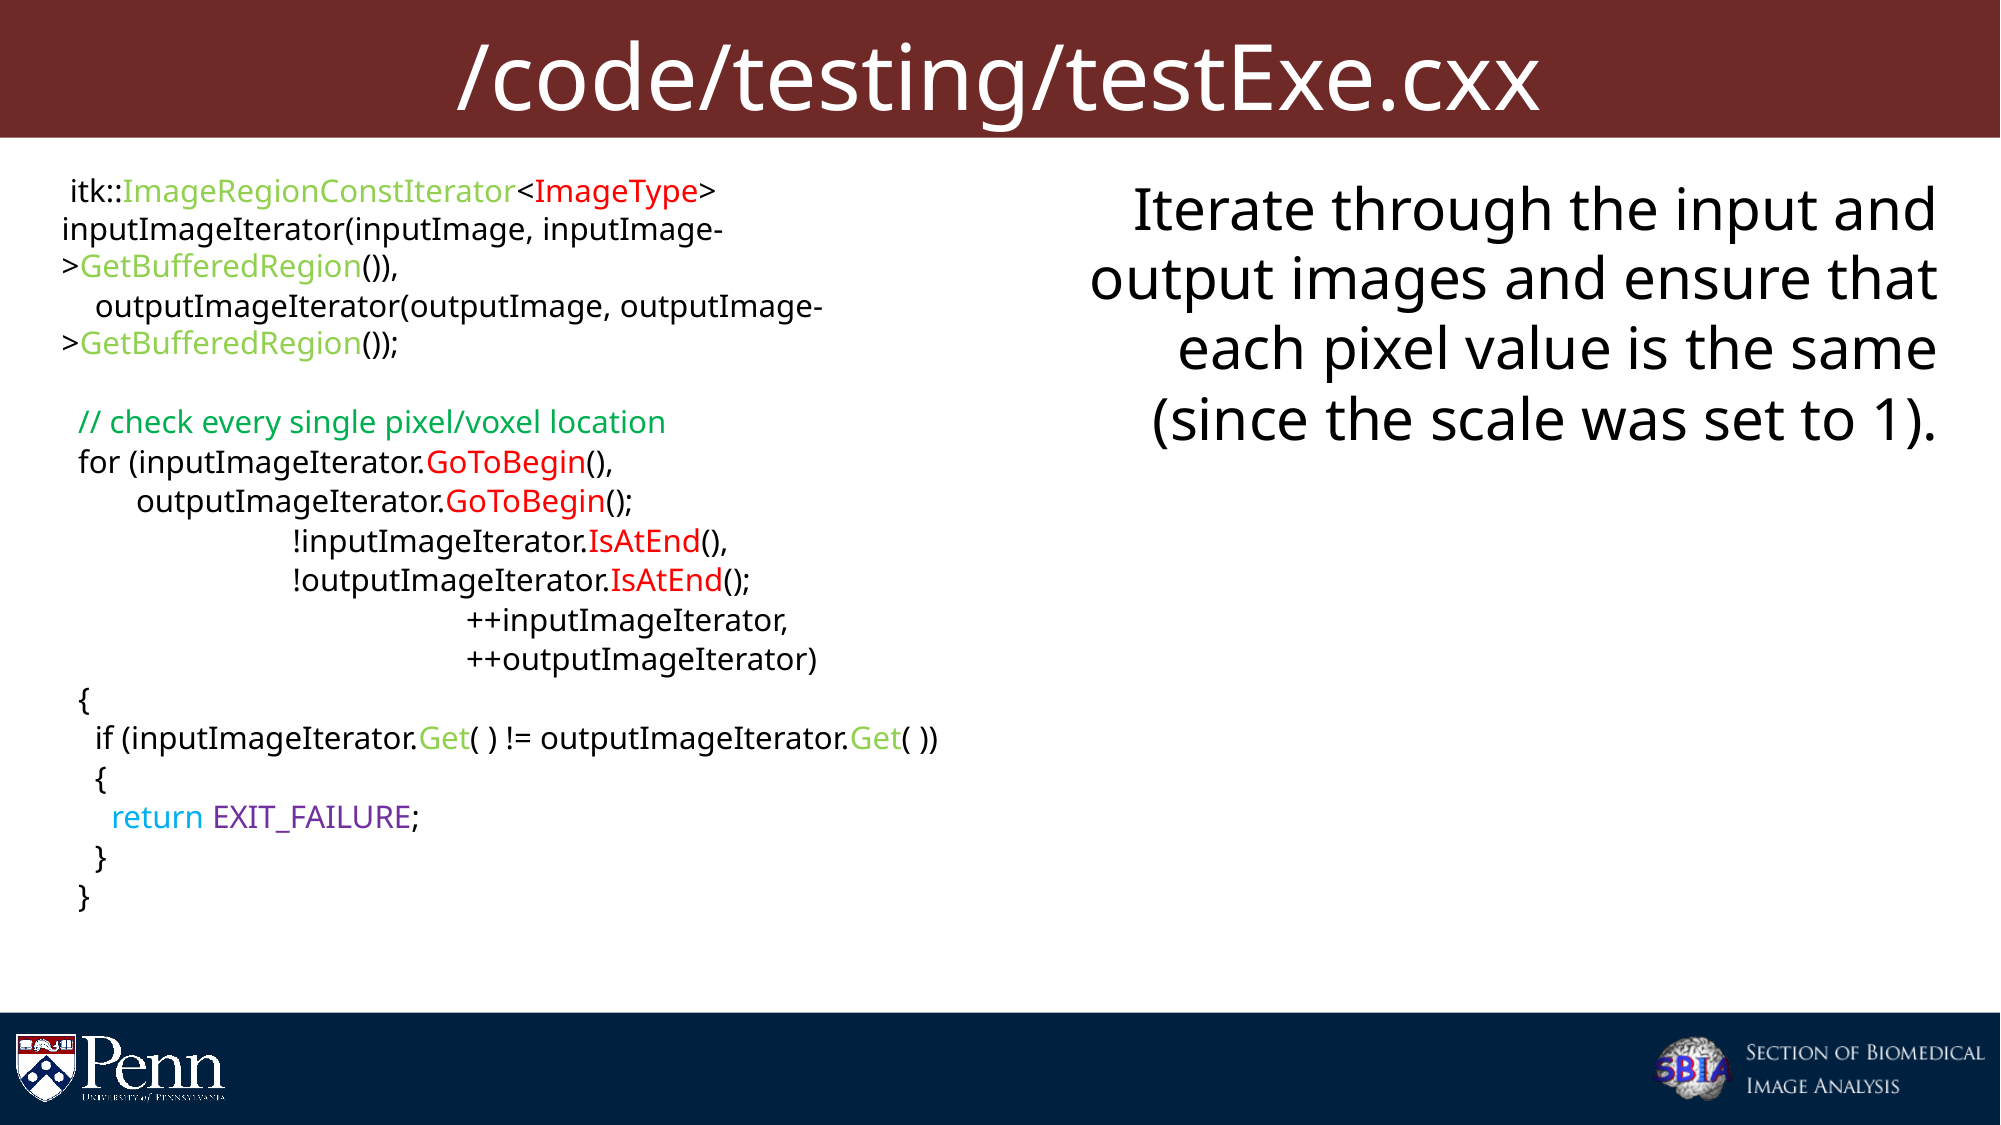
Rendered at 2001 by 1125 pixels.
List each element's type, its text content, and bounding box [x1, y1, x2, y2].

picture [1652, 1035, 1985, 1102]
list itk::ImageRegionConstIterator<ImageType> inputImageIterator(inputImage, inputImage->GetBufferedRegion()), outputImageIterator(outputImage, outputImage->GetBufferedRegion()); // check every single pixel/voxel location for (inputImageIterator.GoToBegin(), outputImageIterator.GoToBegin(); !inputImageIterator.IsAtEnd(), !outputImageIterator.IsAtEnd(); ++inputImageIterator, ++outputImageIterator) { if (inputImageIterator.Get( ) != outputImageIterator.Get( )) { return EXIT_FAILURE; } } [46, 164, 985, 987]
title /code/testing/testExe.cxx [46, 0, 1954, 138]
list Iterate through the input and output images and ensure that each pixel value is the same (since the scale was set to 1). Why are const-iterators used for both in this case? [1012, 164, 1954, 987]
picture [16, 1034, 225, 1103]
